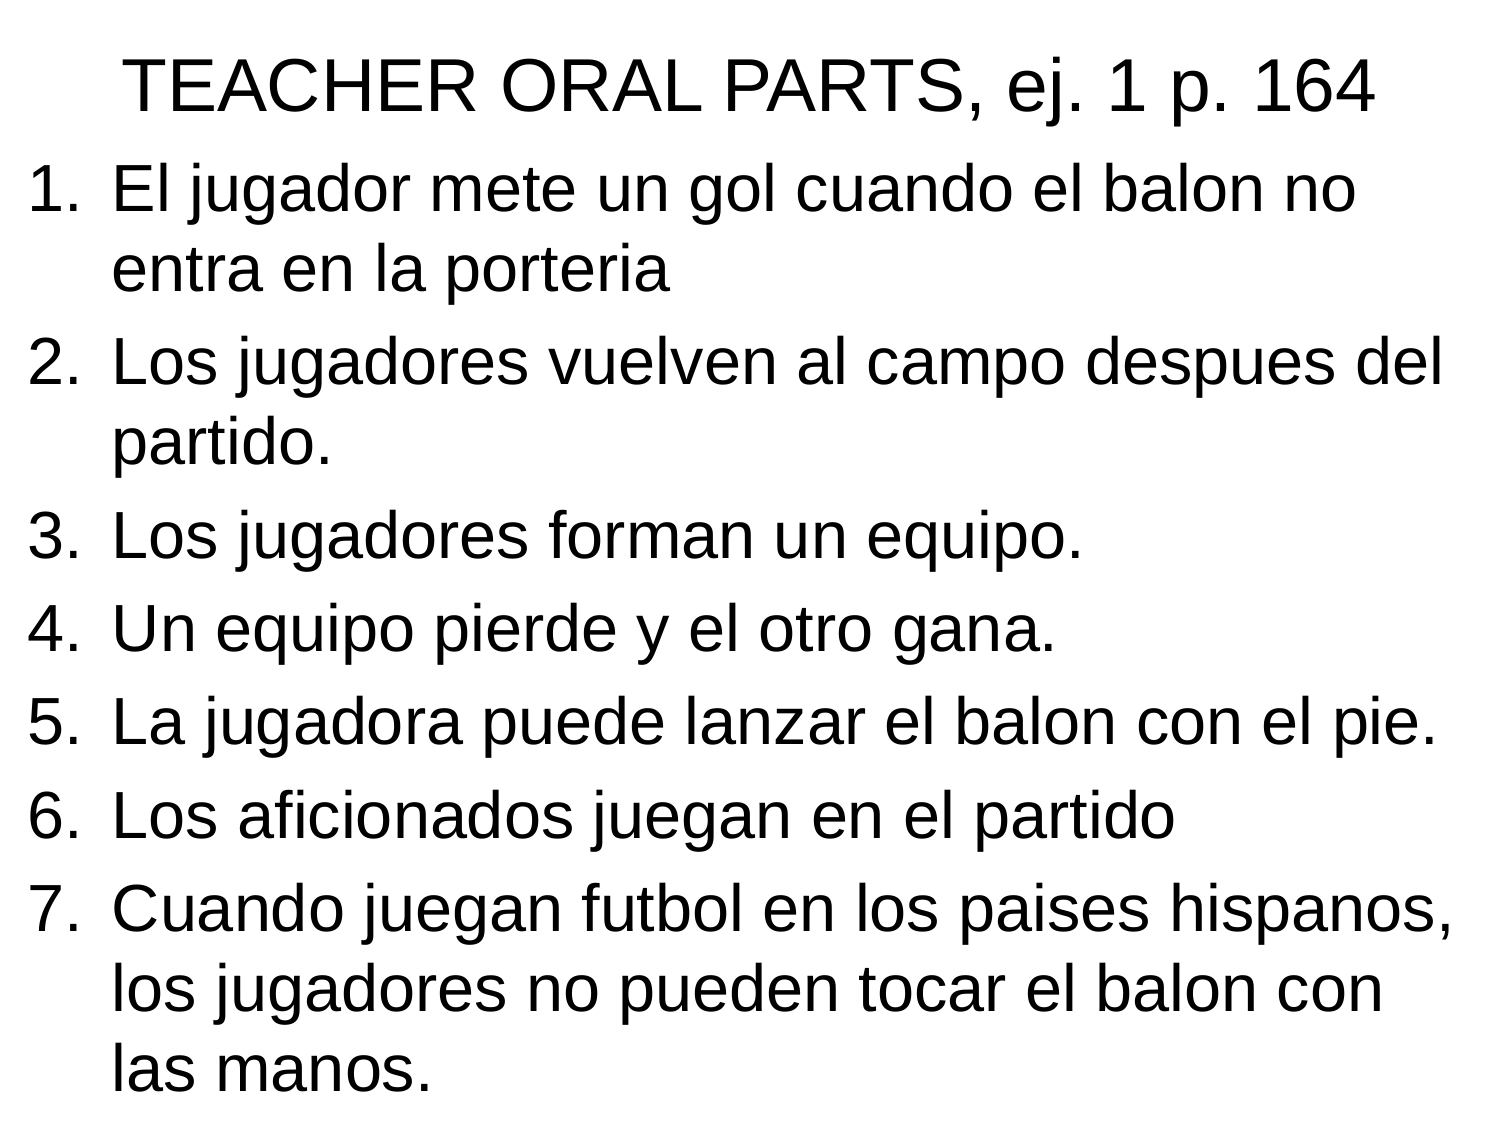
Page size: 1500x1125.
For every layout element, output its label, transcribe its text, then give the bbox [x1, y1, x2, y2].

title TEACHER ORAL PARTS, ej. 1 p. 164 [75, 0, 1425, 137]
list El jugador mete un gol cuando el balon no entra en la porteria Los jugadores vuelven al campo despues del partido. Los jugadores forman un equipo. Un equipo pierde y el otro gana. La jugadora puede lanzar el balon con el pie. Los aficionados juegan en el partido Cuando juegan futbol en los paises hispanos, los jugadores no pueden tocar el balon con las manos. [12, 137, 1500, 880]
